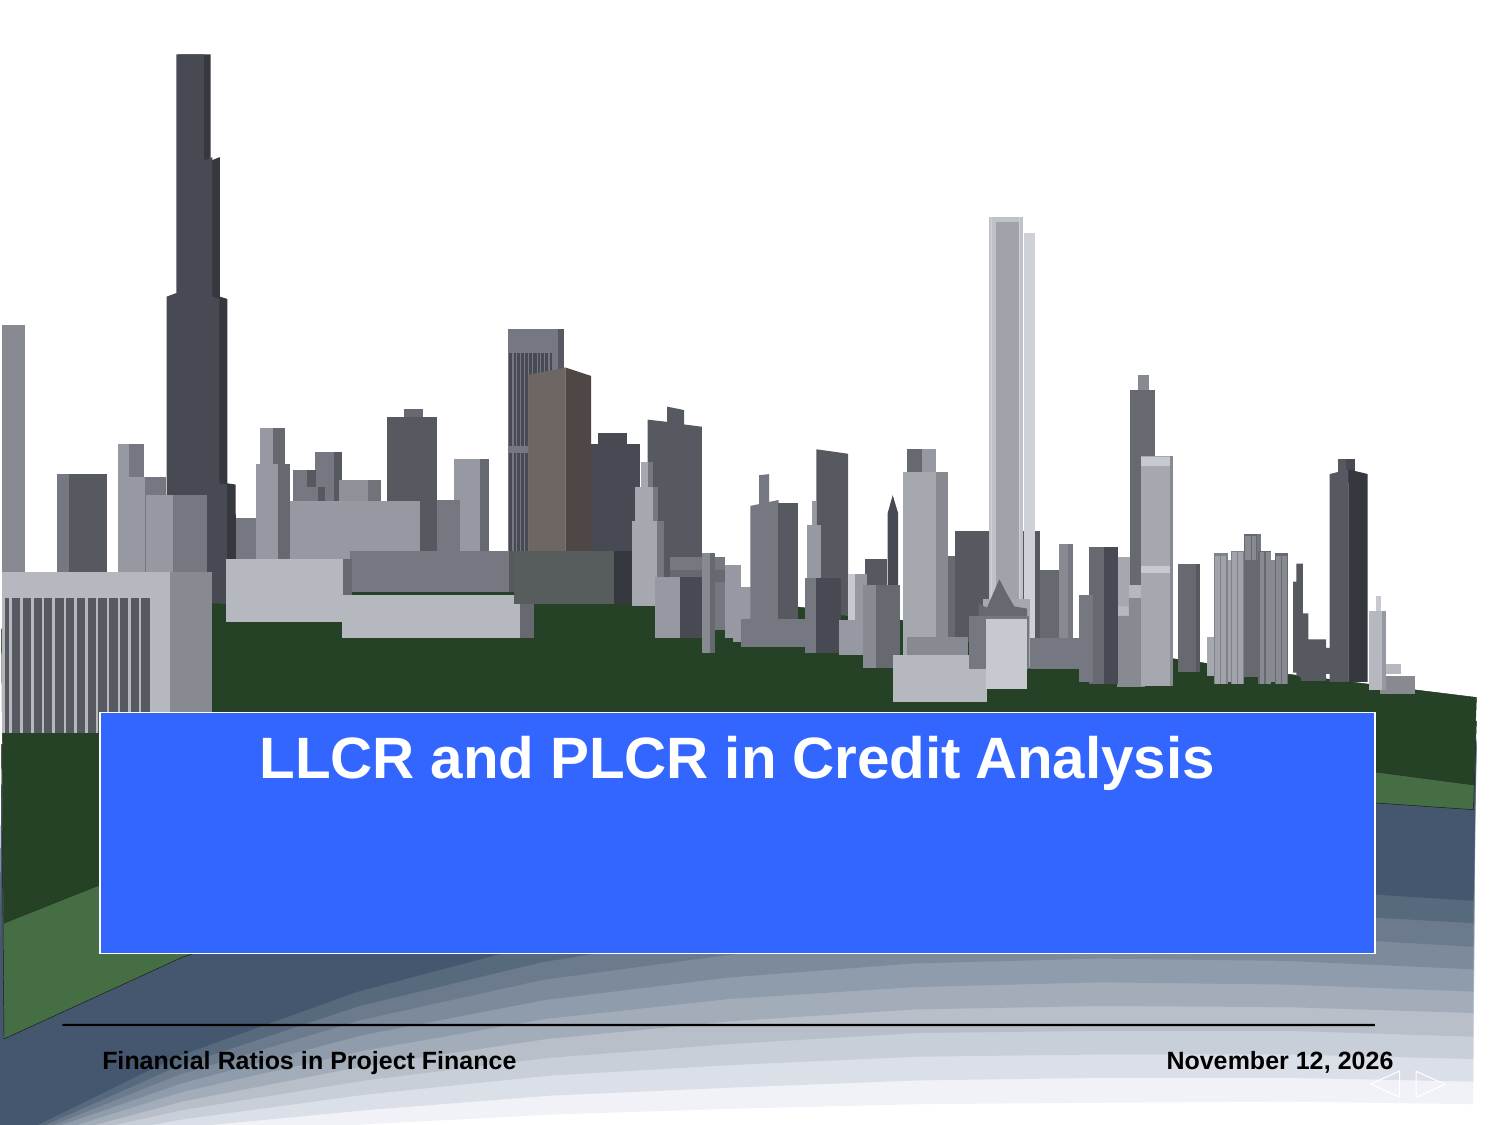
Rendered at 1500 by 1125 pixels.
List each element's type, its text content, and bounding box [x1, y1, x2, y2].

title LLCR and PLCR in Credit Analysis [99, 712, 1376, 954]
